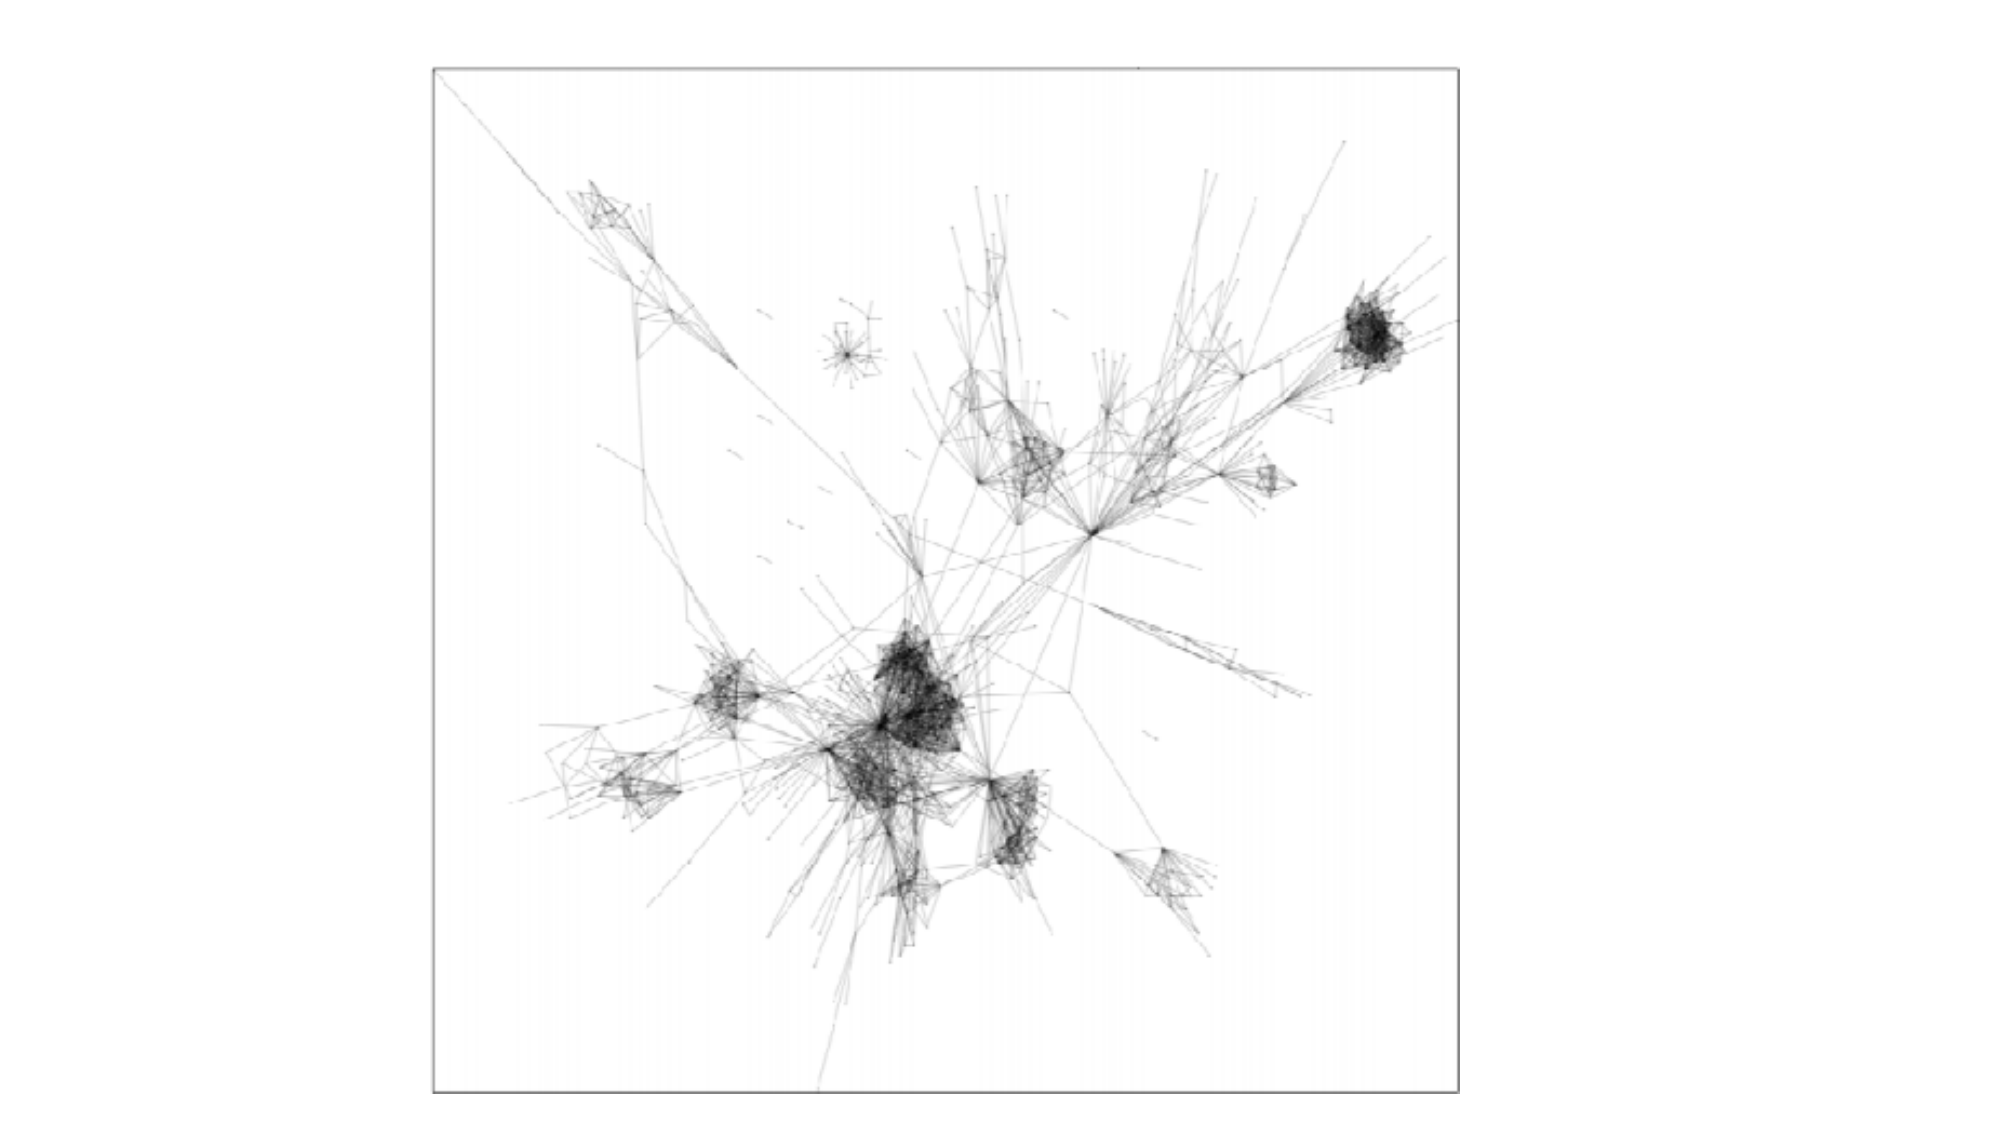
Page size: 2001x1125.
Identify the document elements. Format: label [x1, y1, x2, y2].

list [429, 59, 1460, 1094]
